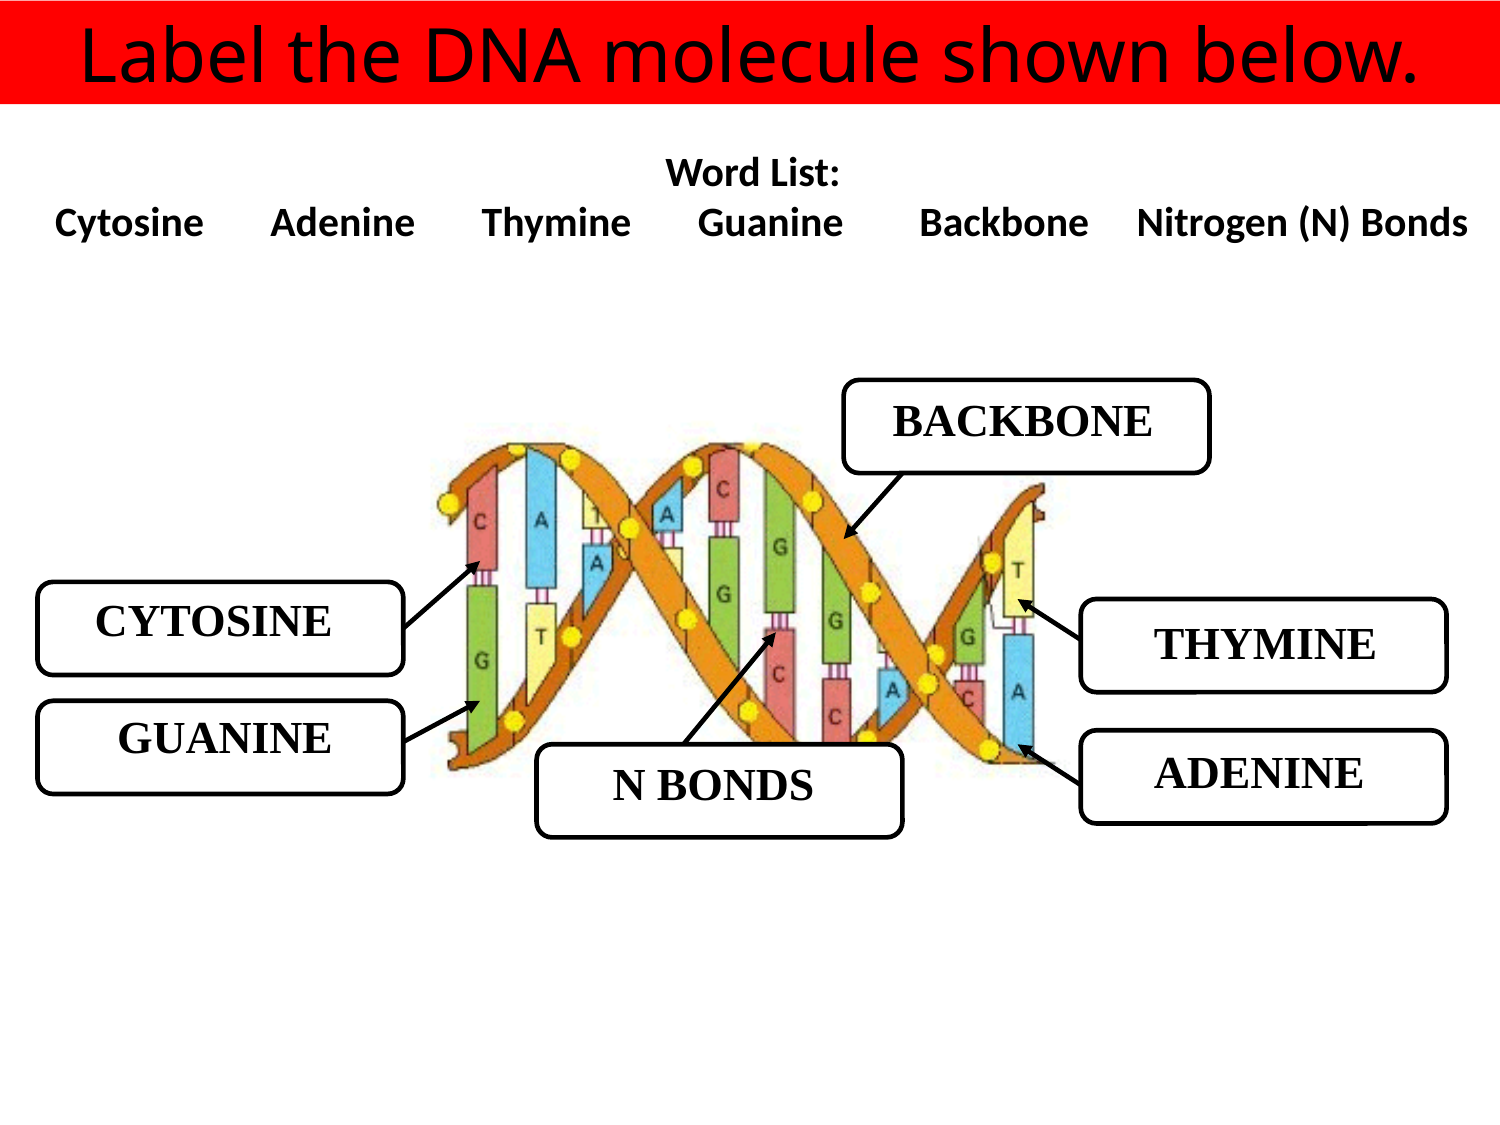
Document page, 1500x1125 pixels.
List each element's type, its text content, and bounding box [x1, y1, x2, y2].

text_box Label the DNA molecule shown below. [0, 0, 1500, 105]
text_box Word List: Cytosine Adenine Thymine Guanine Backbone Nitrogen (N) Bonds [24, 137, 1500, 253]
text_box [37, 379, 1447, 838]
